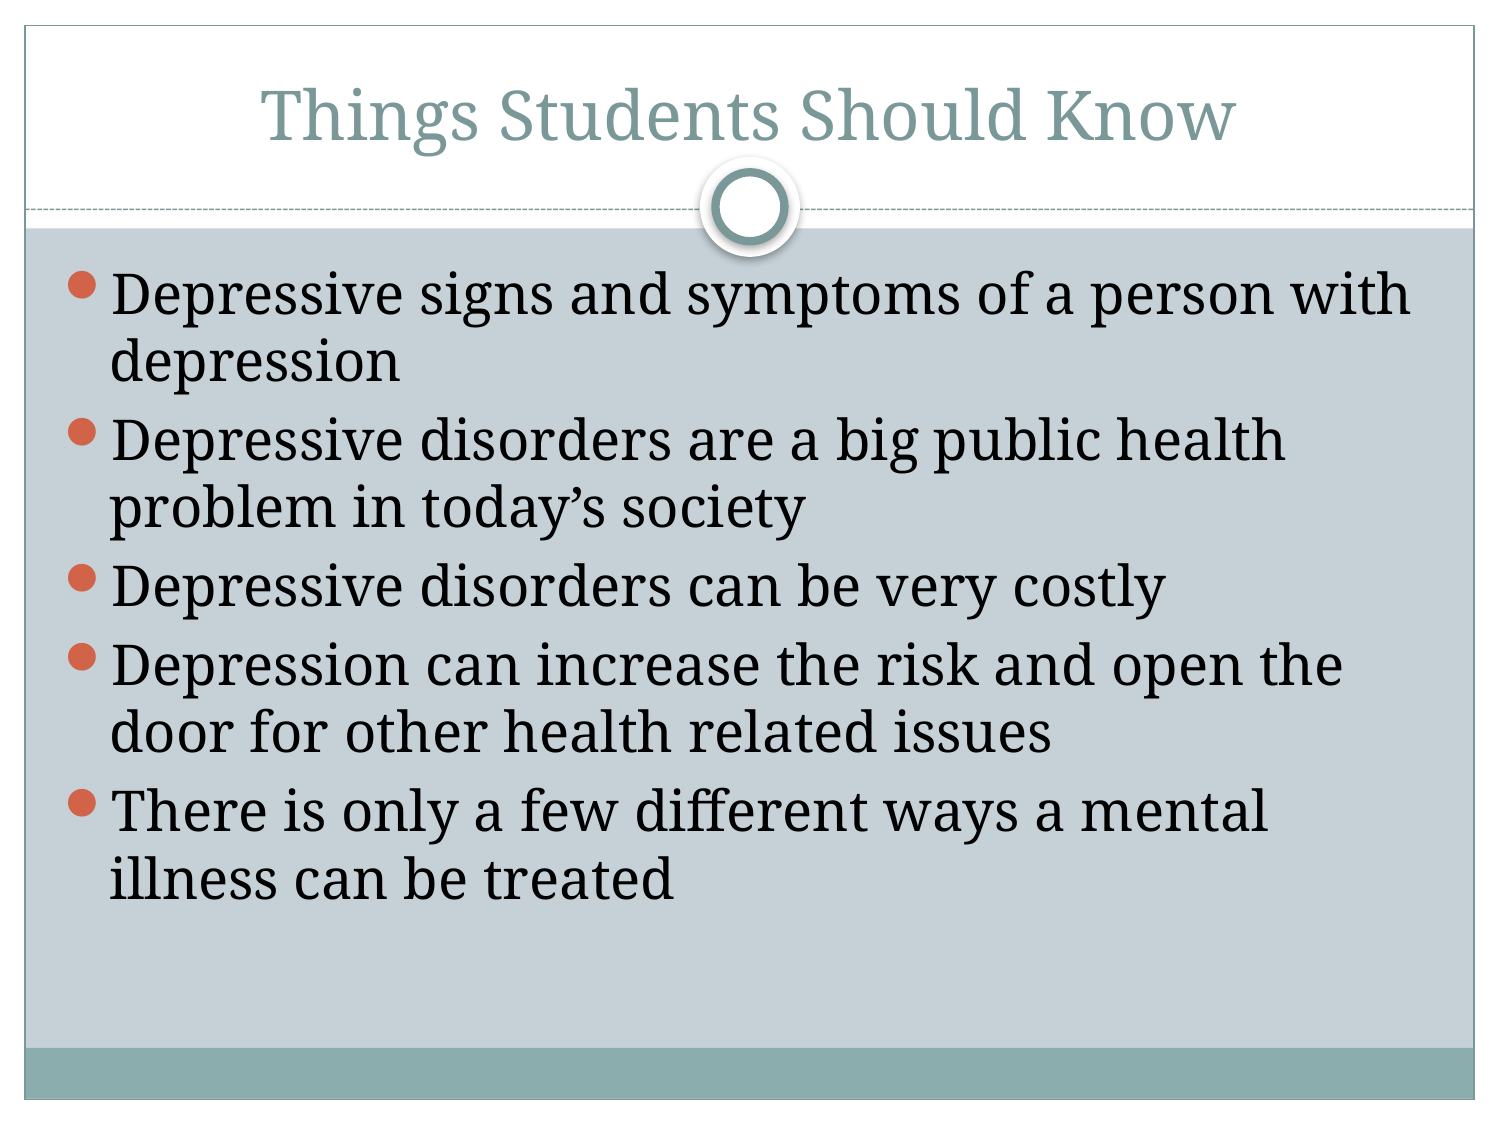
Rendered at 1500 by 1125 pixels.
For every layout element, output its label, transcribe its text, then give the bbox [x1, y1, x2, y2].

list Depressive signs and symptoms of a person with depression Depressive disorders are a big public health problem in today’s society Depressive disorders can be very costly Depression can increase the risk and open the door for other health related issues There is only a few different ways a mental illness can be treated [49, 250, 1445, 1001]
title Things Students Should Know [49, 37, 1450, 162]
